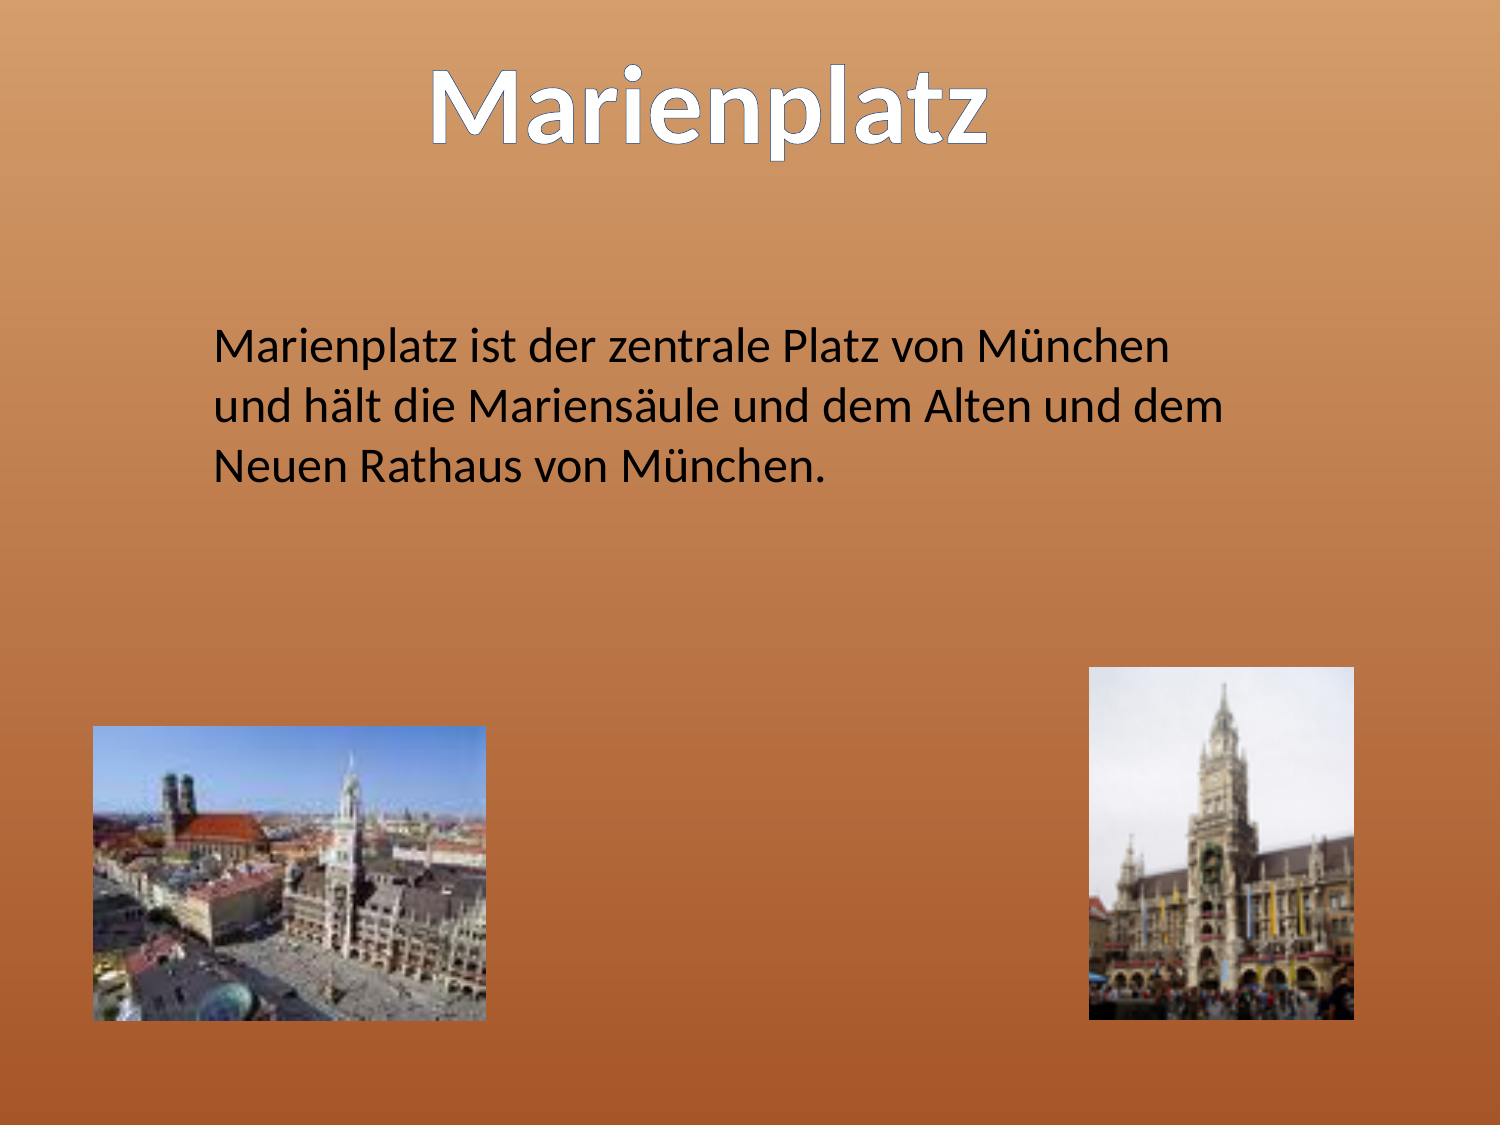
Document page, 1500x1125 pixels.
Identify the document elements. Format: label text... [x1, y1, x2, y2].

text_box Marienplatz ist der zentrale Platz von München und hält die Mariensäule und dem Alten und dem Neuen Rathaus von München. [199, 304, 1254, 500]
picture [1089, 667, 1354, 1020]
text_box Marienplatz [410, 23, 1006, 174]
picture [93, 726, 486, 1021]
